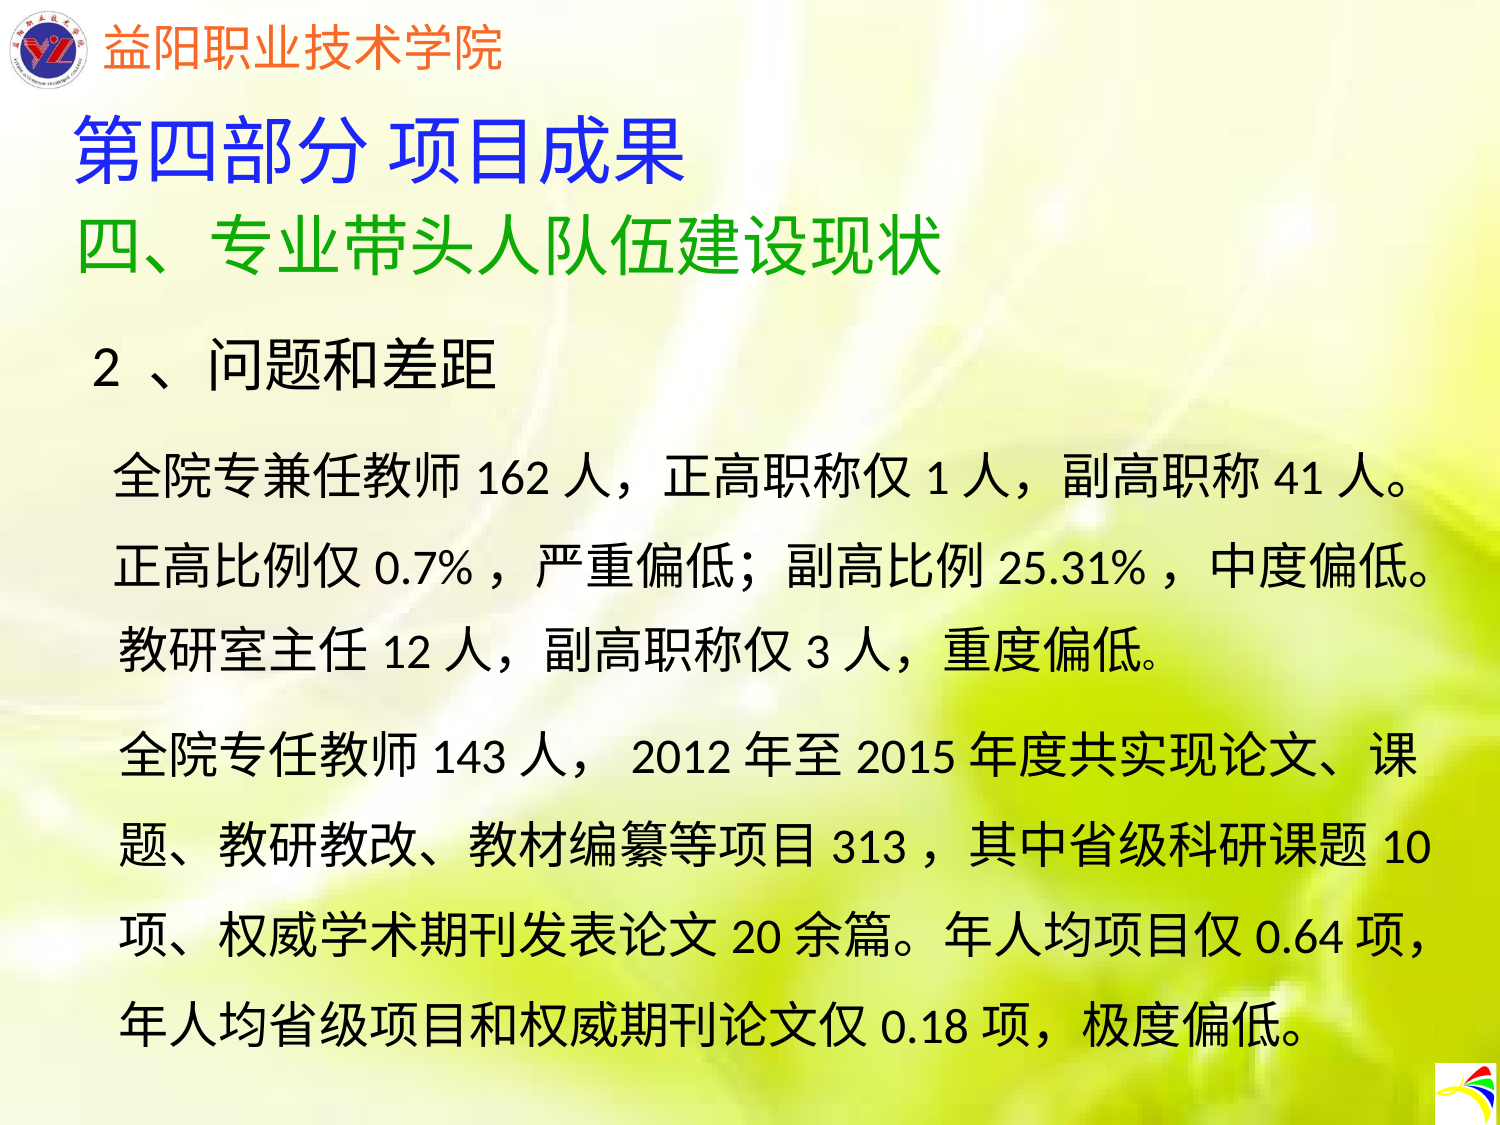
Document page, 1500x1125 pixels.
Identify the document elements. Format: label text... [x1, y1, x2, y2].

text_box 第四部分 项目成果 [13, 101, 744, 197]
picture [0, 0, 1500, 1125]
text_box 全院专任教师143人，2012年至2015年度共实现论文、课题、教研教改、教材编纂等项目313，其中省级科研课题10项、权威学术期刊发表论文20余篇。年人均项目仅0.64项，年人均省级项目和权威期刊论文仅0.18项，极度偏低。 [104, 686, 1459, 1062]
text_box 四、专业带头人队伍建设现状 [60, 196, 959, 291]
text_box 2 、问题和差距 [76, 321, 573, 406]
text_box 教研室主任12人，副高职称仅3人，重度偏低。 [104, 610, 1416, 686]
text_box 全院专兼任教师162人，正高职称仅1人，副高职称41人。正高比例仅0.7%，严重偏低；副高比例25.31%，中度偏低。 [97, 406, 1459, 602]
